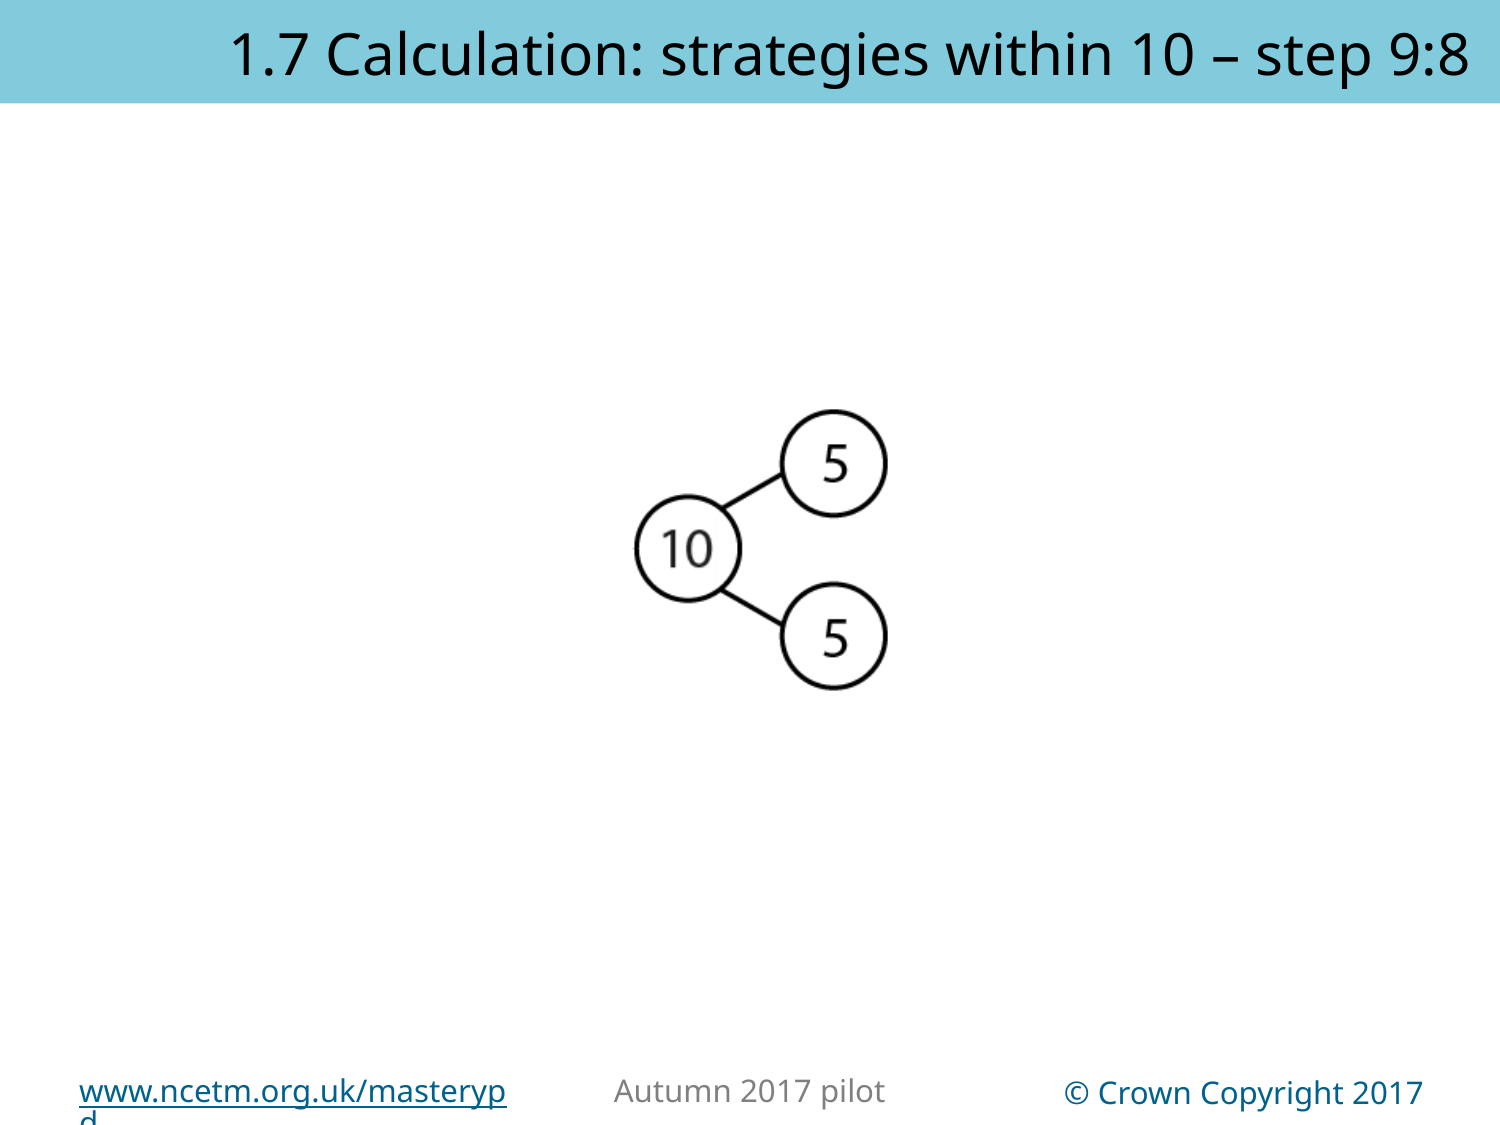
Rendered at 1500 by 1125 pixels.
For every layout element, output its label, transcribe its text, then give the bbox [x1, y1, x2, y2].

list 1.7 Calculation: strategies within 10 – step 9:8 [0, 0, 1500, 104]
picture [610, 389, 907, 710]
